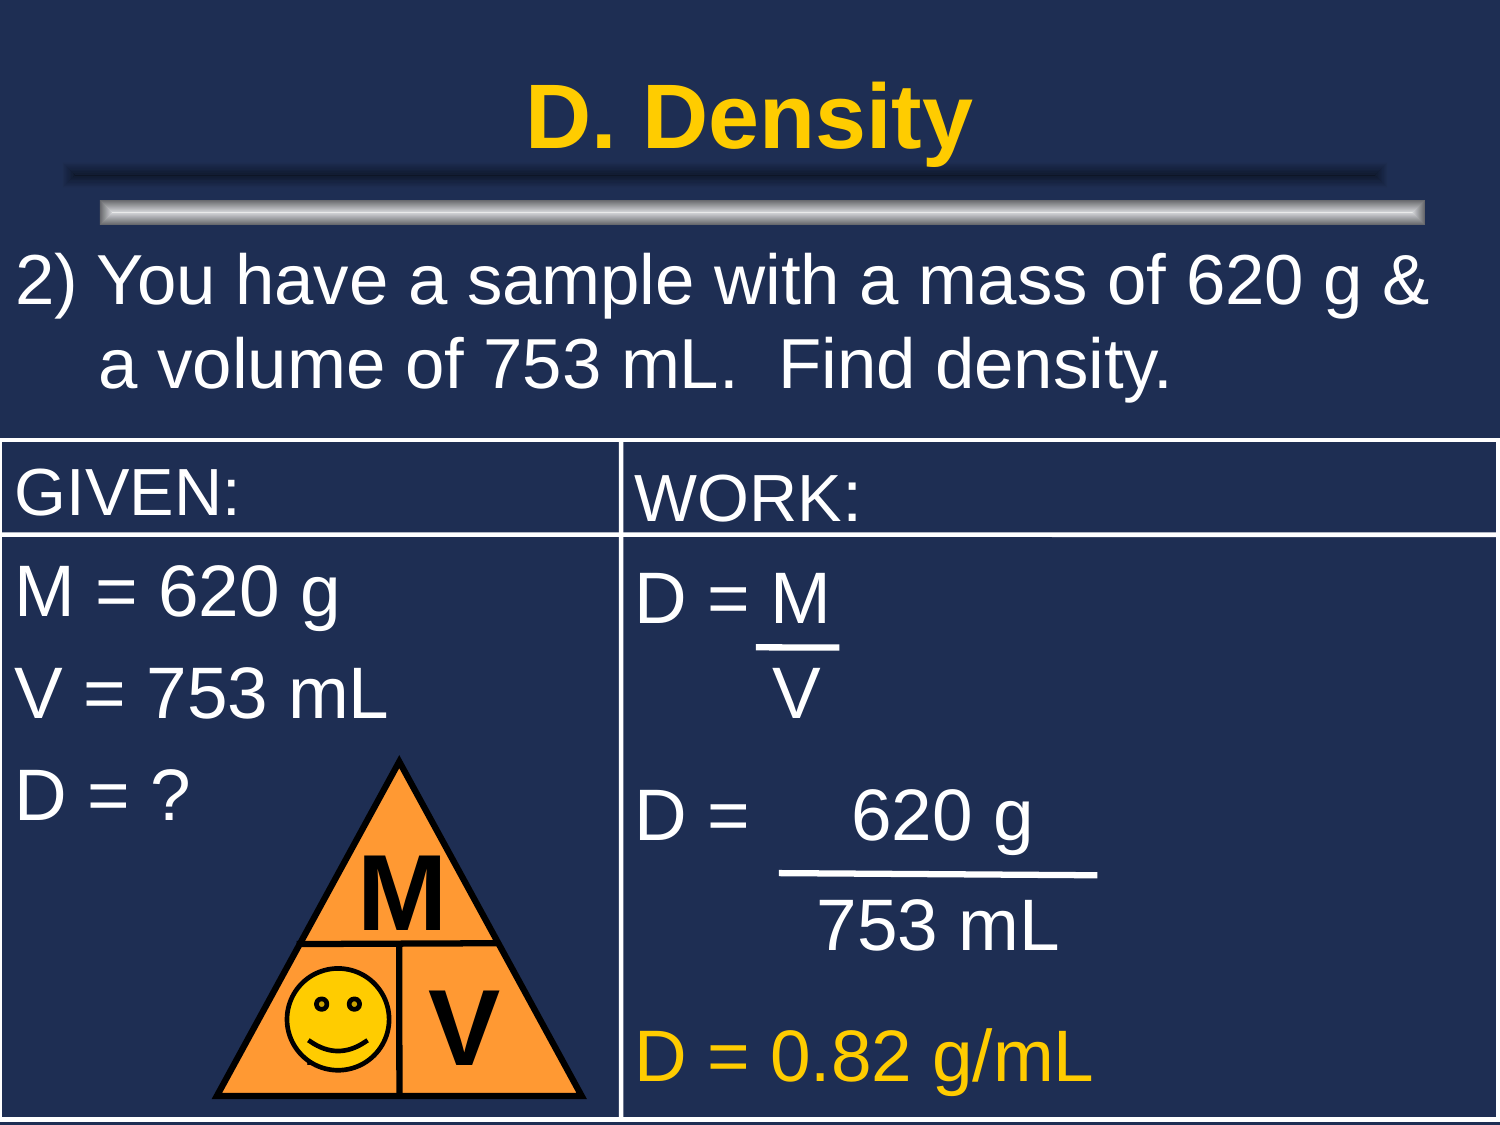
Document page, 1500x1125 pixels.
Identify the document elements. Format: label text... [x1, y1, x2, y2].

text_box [216, 761, 582, 1097]
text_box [619, 441, 1500, 745]
list 2) You have a sample with a mass of 620 g & a volume of 753 mL. Find density. [0, 225, 1500, 440]
text_box GIVEN: M = 620 g V = 753 mL D = ? [0, 535, 619, 867]
title D. Density [112, 37, 1388, 176]
text_box [622, 752, 1498, 758]
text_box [619, 760, 1500, 985]
text_box [0, 867, 1498, 1120]
text_box GIVEN: M = 620 g V = 753 mL D = ? [0, 441, 617, 534]
text_box D = 0.82 g/mL [619, 1001, 1500, 1102]
